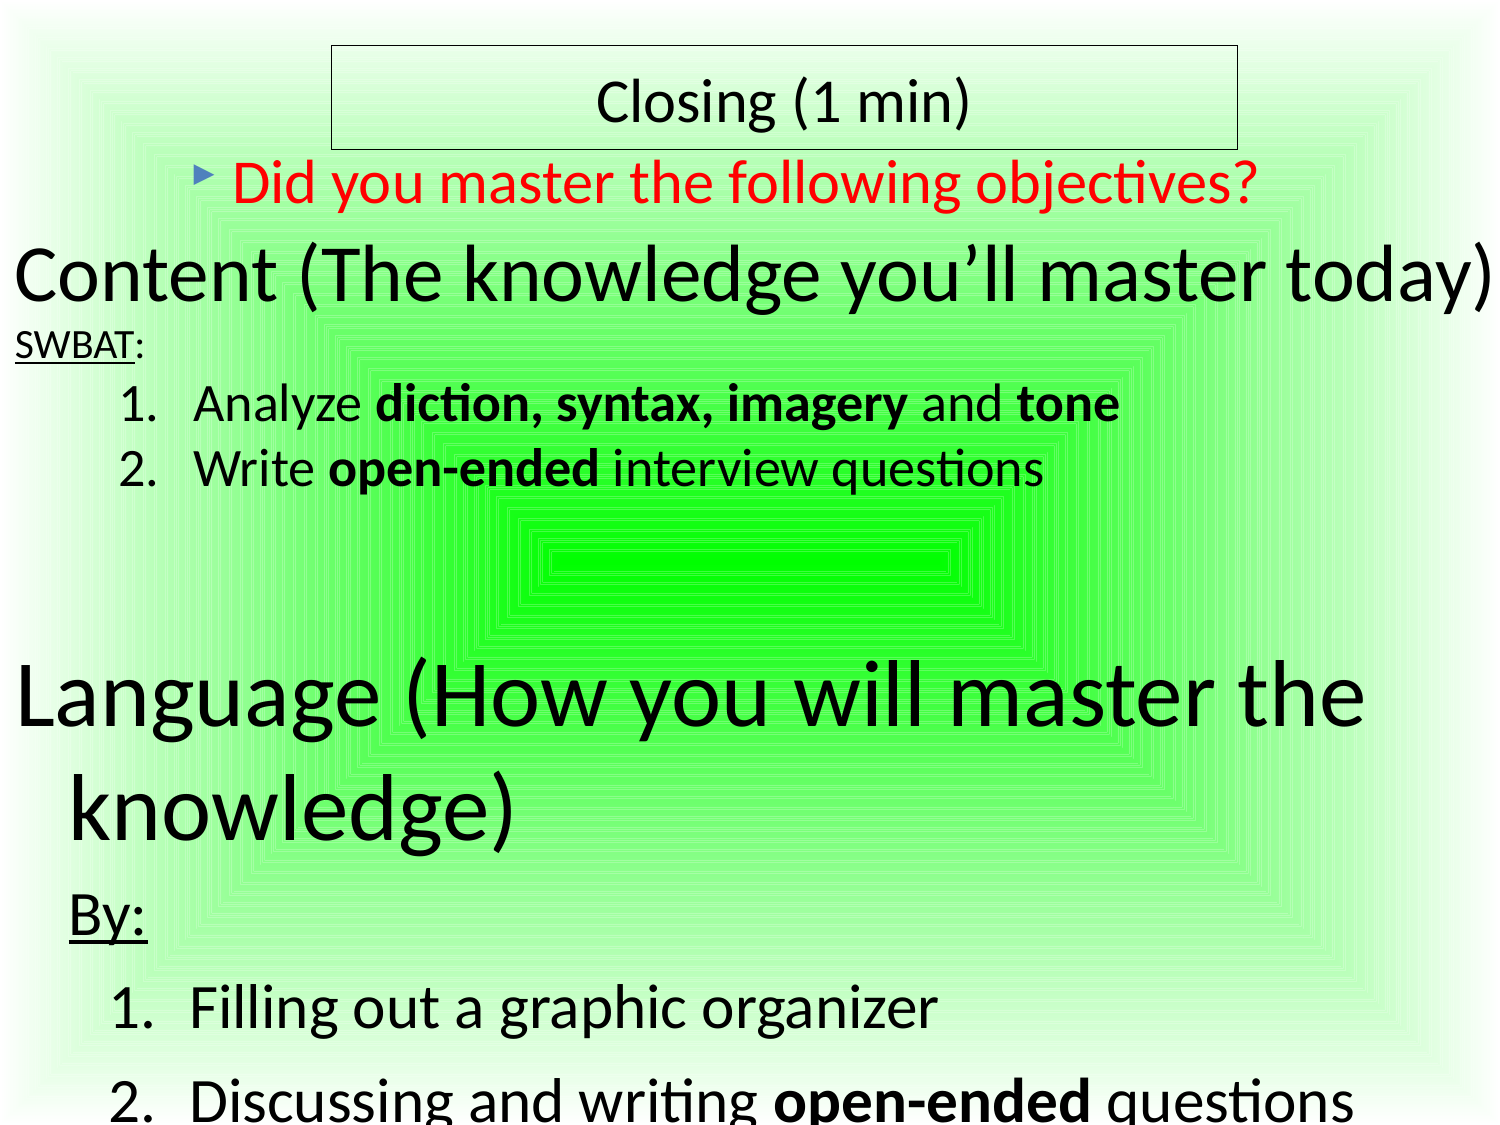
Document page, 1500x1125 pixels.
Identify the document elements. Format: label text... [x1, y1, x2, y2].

text_box Did you master the following objectives? [0, 134, 1434, 212]
text_box Content (The knowledge you’ll master today) SWBAT: Analyze diction, syntax, imagery and tone Write open-ended interview questions [0, 212, 1500, 530]
title Closing (1 min) [331, 45, 1238, 134]
list Language (How you will master the knowledge) By: Filling out a graphic organizer Discussing and writing open-ended questions [0, 575, 1500, 1125]
